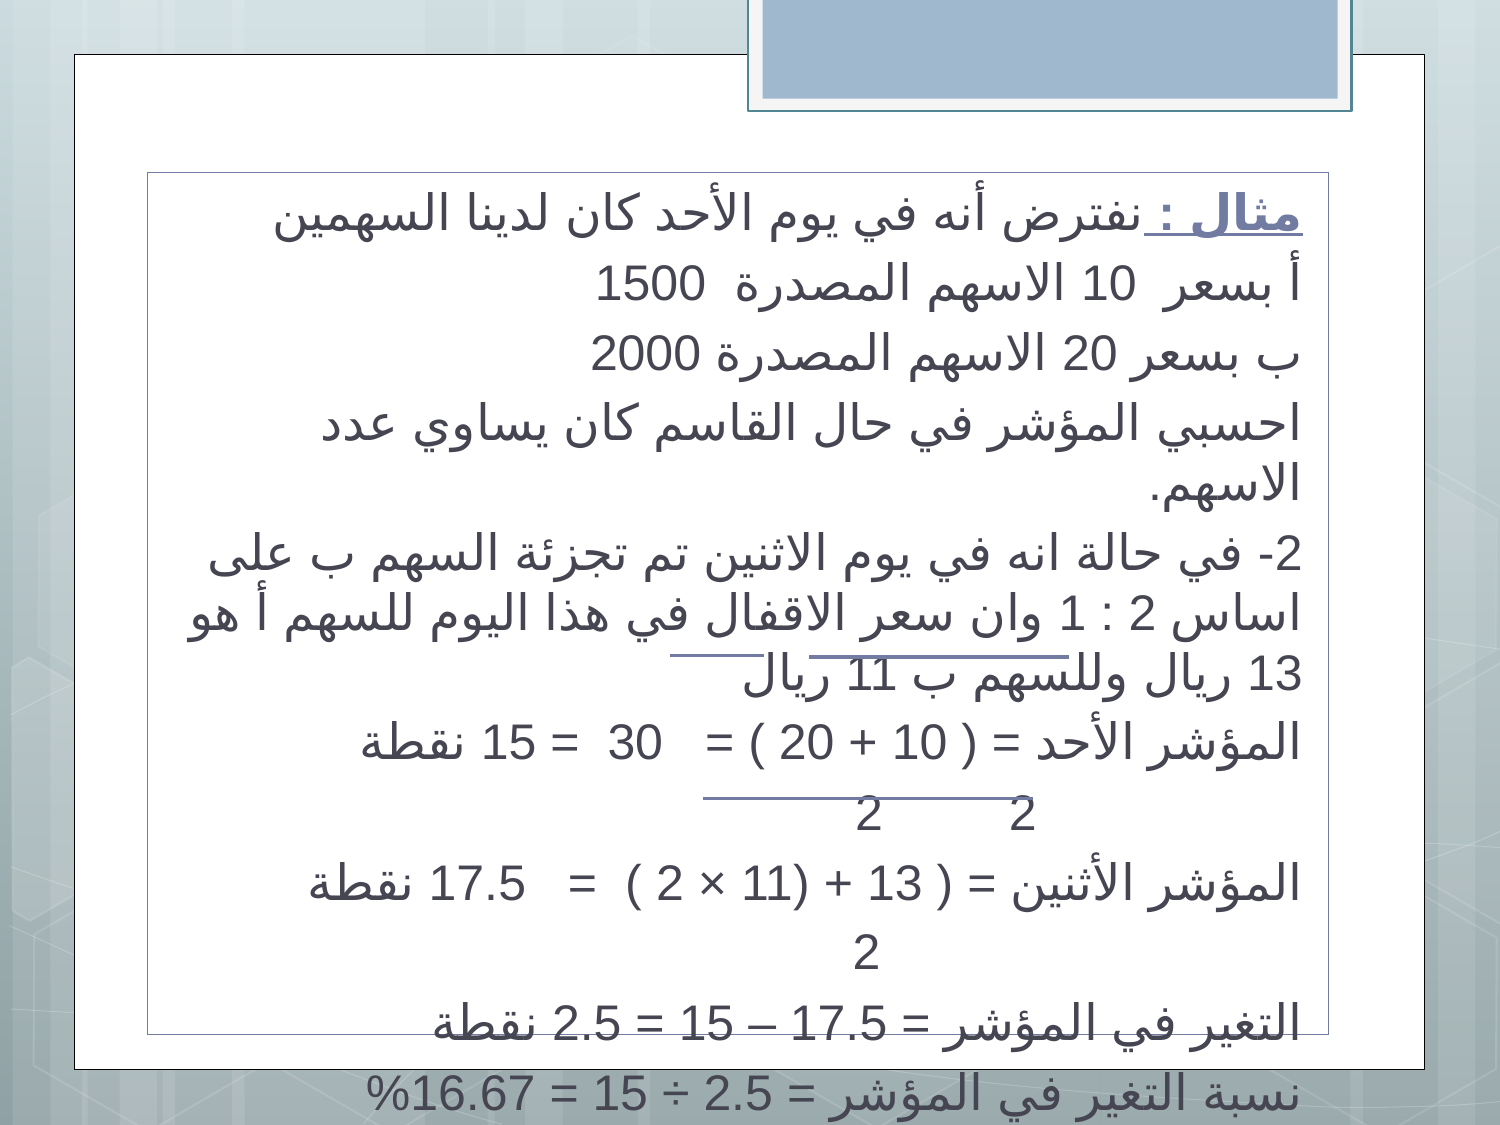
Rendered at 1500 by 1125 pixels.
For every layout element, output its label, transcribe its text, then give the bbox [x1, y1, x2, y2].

list مثال : نفترض أنه في يوم الأحد كان لدينا السهمين أ بسعر 10 الاسهم المصدرة 1500 ب بسعر 20 الاسهم المصدرة 2000 احسبي المؤشر في حال القاسم كان يساوي عدد الاسهم. 2- في حالة انه في يوم الاثنين تم تجزئة السهم ب على اساس 2 : 1 وان سعر الاقفال في هذا اليوم للسهم أ هو 13 ريال وللسهم ب 11 ريال المؤشر الأحد = ( 10 + 20 ) = 30 = 15 نقطة 2 2 المؤشر الأثنين = ( 13 + (11 × 2 ) = 17.5 نقطة 2 التغير في المؤشر = 17.5 – 15 = 2.5 نقطة نسبة التغير في المؤشر = 2.5 ÷ 15 = 16.67% [147, 172, 1329, 1035]
